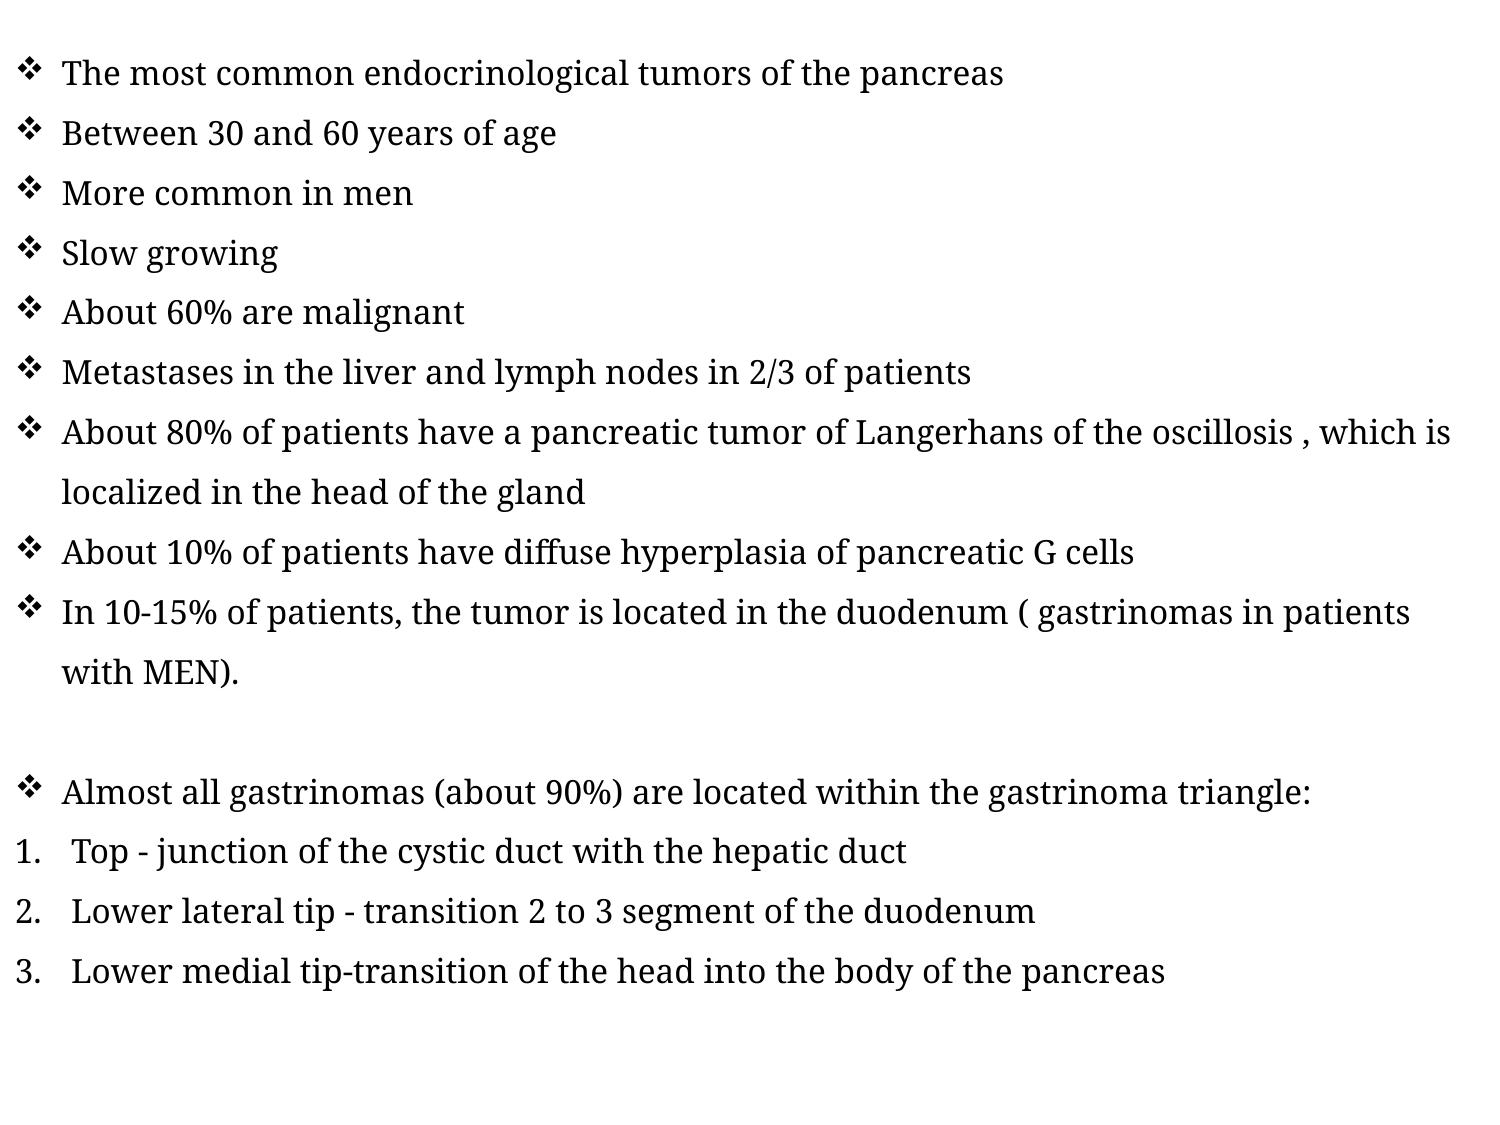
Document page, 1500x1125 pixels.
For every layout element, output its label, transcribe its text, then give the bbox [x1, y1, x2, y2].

text_box The most common endocrinological tumors of the pancreas Between 30 and 60 years of age More common in men Slow growing About 60% are malignant Metastases in the liver and lymph nodes in 2/3 of patients About 80% of patients have a pancreatic tumor of Langerhans of the oscillosis , which is localized in the head of the gland About 10% of patients have diffuse hyperplasia of pancreatic G cells In 10-15% of patients, the tumor is located in the duodenum ( gastrinomas in patients with MEN). Almost all gastrinomas (about 90%) are located within the gastrinoma triangle: Top - junction of the cystic duct with the hepatic duct Lower lateral tip - transition 2 to 3 segment of the duodenum Lower medial tip-transition of the head into the body of the pancreas [0, 24, 1500, 1125]
